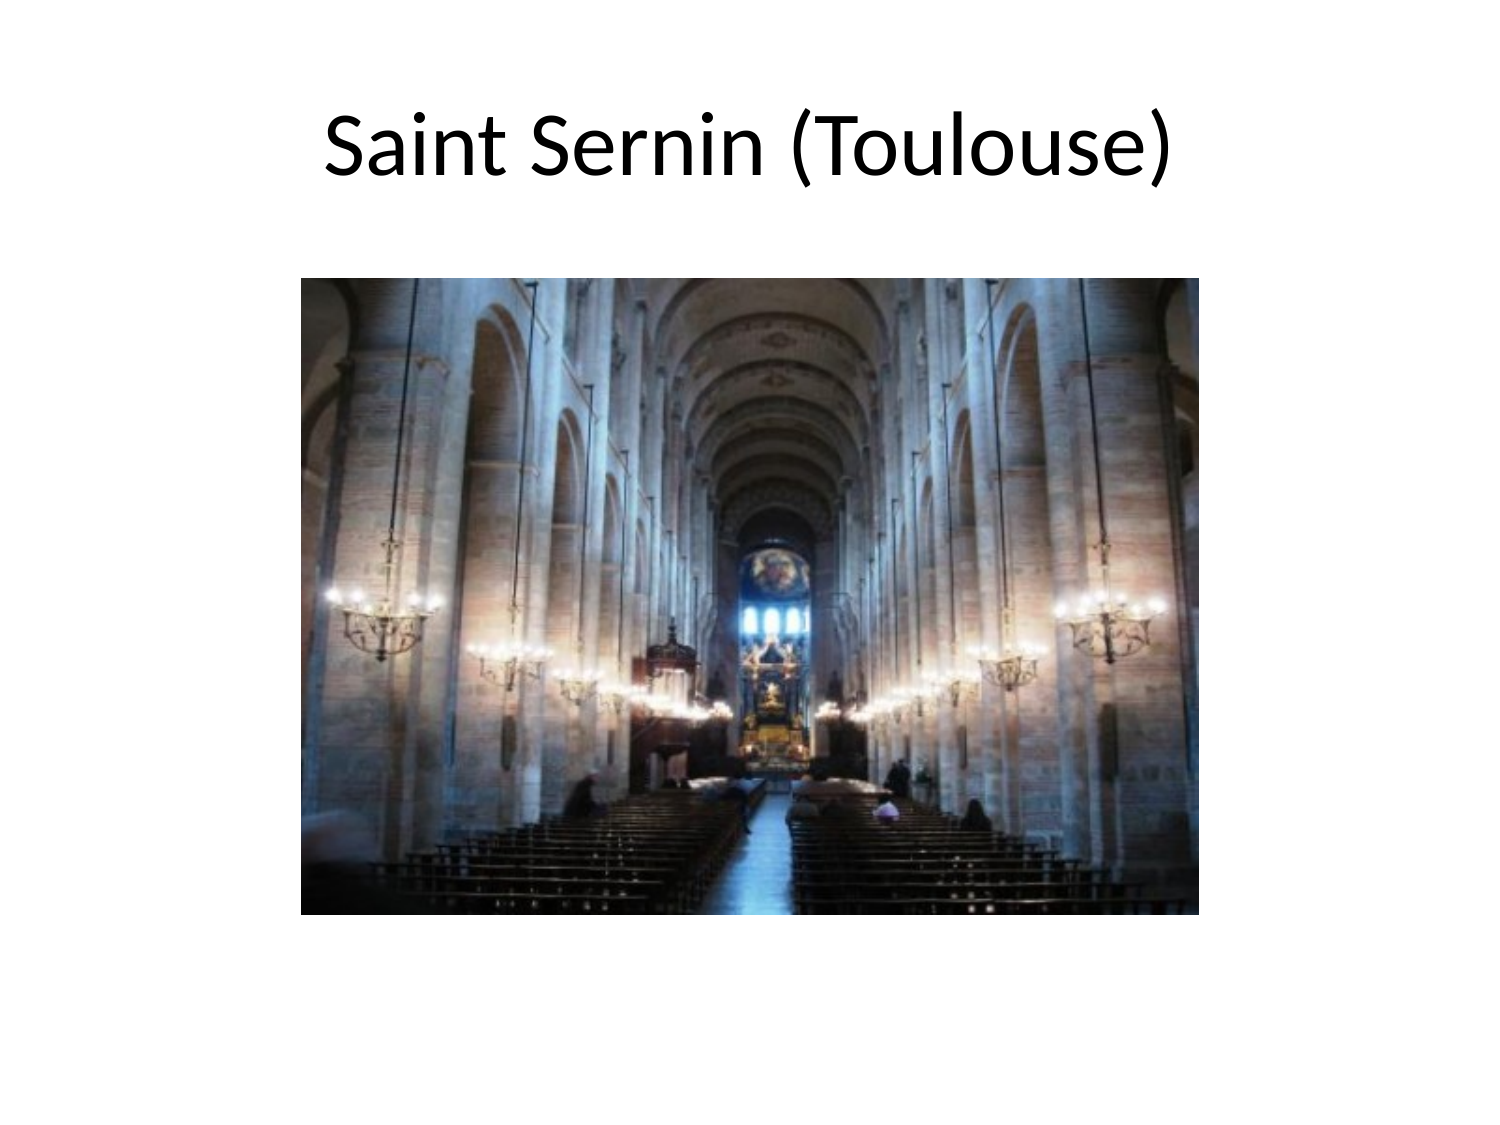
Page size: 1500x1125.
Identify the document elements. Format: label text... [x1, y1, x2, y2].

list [300, 278, 1200, 916]
title Saint Sernin (Toulouse) [75, 45, 1425, 233]
